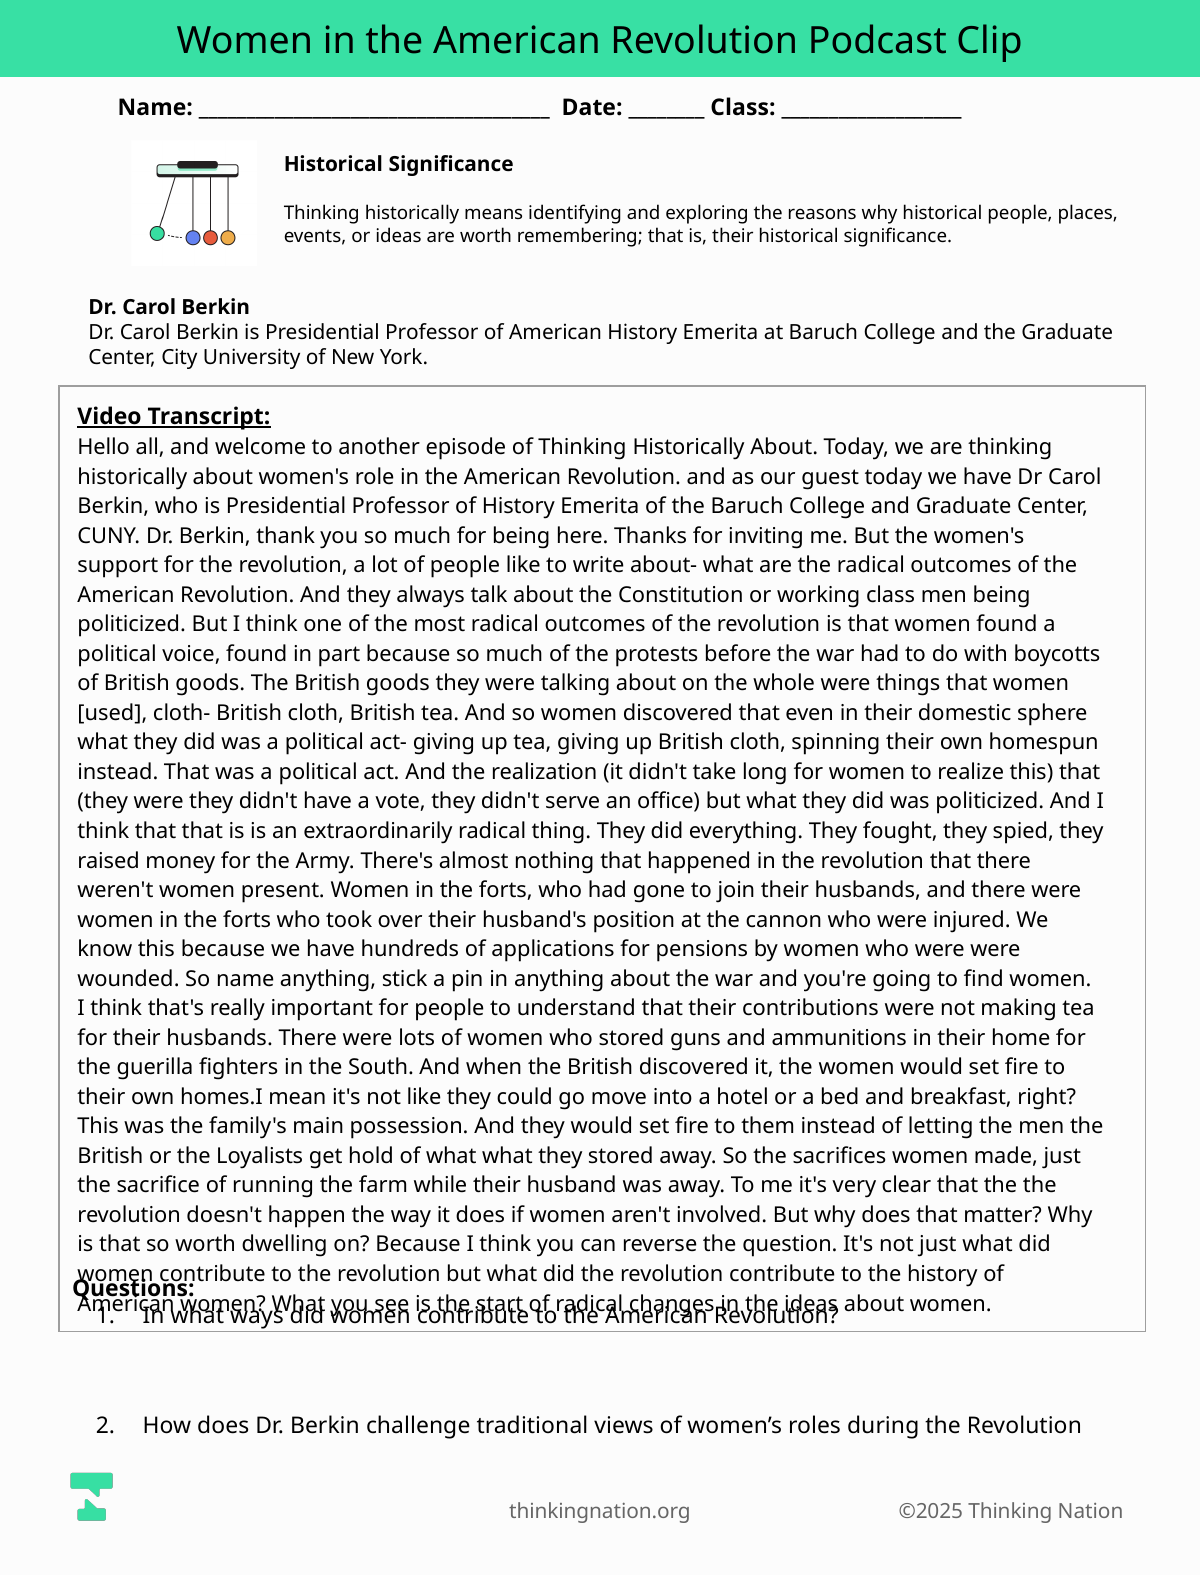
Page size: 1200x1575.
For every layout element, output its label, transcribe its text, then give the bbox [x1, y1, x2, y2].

text_box Questions: In what ways did women contribute to the American Revolution? How does Dr. Berkin challenge traditional views of women’s roles during the Revolution [57, 1259, 1149, 1549]
picture [58, 1463, 125, 1530]
text_box Dr. Carol Berkin Dr. Carol Berkin is Presidential Professor of American History Emerita at Baruch College and the Graduate Center, City University of New York. [70, 275, 1139, 371]
table_header Video Transcript: Hello all, and welcome to another episode of Thinking Historically About. Today, we are thinking historically about women's role in the American Revolution. and as our guest today we have Dr Carol Berkin, who is Presidential Professor of History Emerita of the Baruch College and Graduate Center, CUNY. Dr. Berkin, thank you so much for being here. Thanks for inviting me. But the women's support for the revolution, a lot of people like to write about- what are the radical outcomes of the American Revolution. And they always talk about the Constitution or working class men being politicized. But I think one of the most radical outcomes of the revolution is that women found a political voice, found in part because so much of the protests before the war had to do with boycotts of British goods. The British goods they were talking about on the whole were things that women [used], cloth- British cloth, British tea. And so women discovered that even in their domestic sphere what they did was a political act- giving up tea, giving up British cloth, spinning their own homespun instead. That was a political act. And the realization (it didn't take long for women to realize this) that (they were they didn't have a vote, they didn't serve an office) but what they did was politicized. And I think that that is is an extraordinarily radical thing. They did everything. They fought, they spied, they raised money for the Army. There's almost nothing that happened in the revolution that there weren't women present. Women in the forts, who had gone to join their husbands, and there were women in the forts who took over their husband's position at the cannon who were injured. We know this because we have hundreds of applications for pensions by women who were were wounded. So name anything, stick a pin in anything about the war and you're going to find women. I think that's really important for people to understand that their contributions were not making tea for their husbands. There were lots of women who stored guns and ammunitions in their home for the guerilla fighters in the South. And when the British discovered it, the women would set fire to their own homes.I mean it's not like they could go move into a hotel or a bed and breakfast, right? This was the family's main possession. And they would set fire to them instead of letting the men the British or the Loyalists get hold of what what they stored away. So the sacrifices women made, just the sacrifice of running the farm while their husband was away. To me it's very clear that the the revolution doesn't happen the way it does if women aren't involved. But why does that matter? Why is that so worth dwelling on? Because I think you can reverse the question. It's not just what did women contribute to the revolution but what did the revolution contribute to the history of American women? What you see is the start of radical changes in the ideas about women. [60, 387, 1145, 1259]
picture [131, 140, 258, 266]
text_box Name: _____________________________________ Date: ________ Class: ___________________ [103, 78, 1097, 143]
text_box Historical Significance Thinking historically means identifying and exploring the reasons why historical people, places, events, or ideas are worth remembering; that is, their historical significance. [265, 132, 1156, 273]
text_box Women in the American Revolution Podcast Clip [0, 0, 1200, 77]
